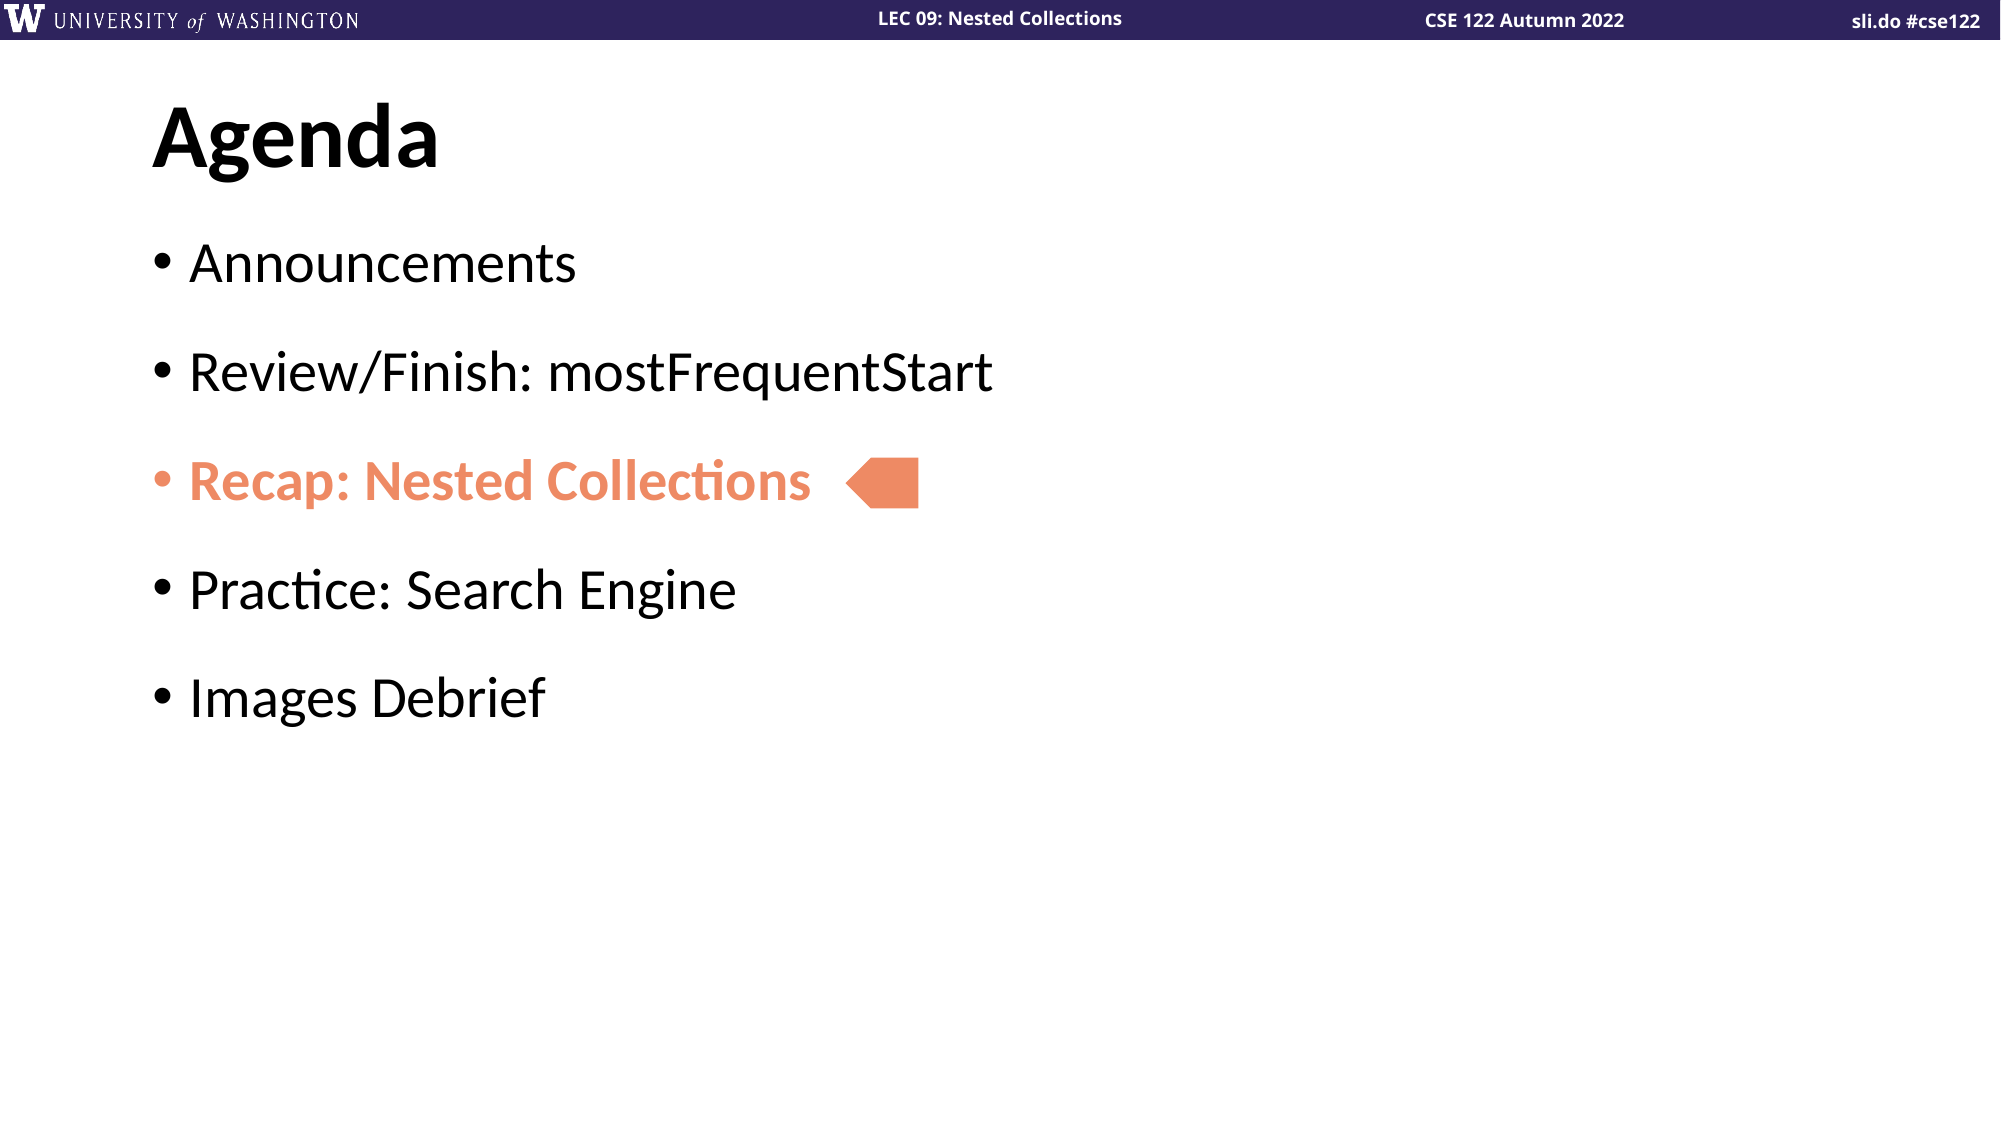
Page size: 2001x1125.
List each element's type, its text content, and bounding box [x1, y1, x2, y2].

text_box [844, 456, 920, 510]
list Announcements Review/Finish: mostFrequentStart Recap: Nested Collections Practice: Search Engine Images Debrief [137, 224, 1863, 1014]
title Agenda [137, 74, 1863, 200]
picture [4, 4, 358, 33]
